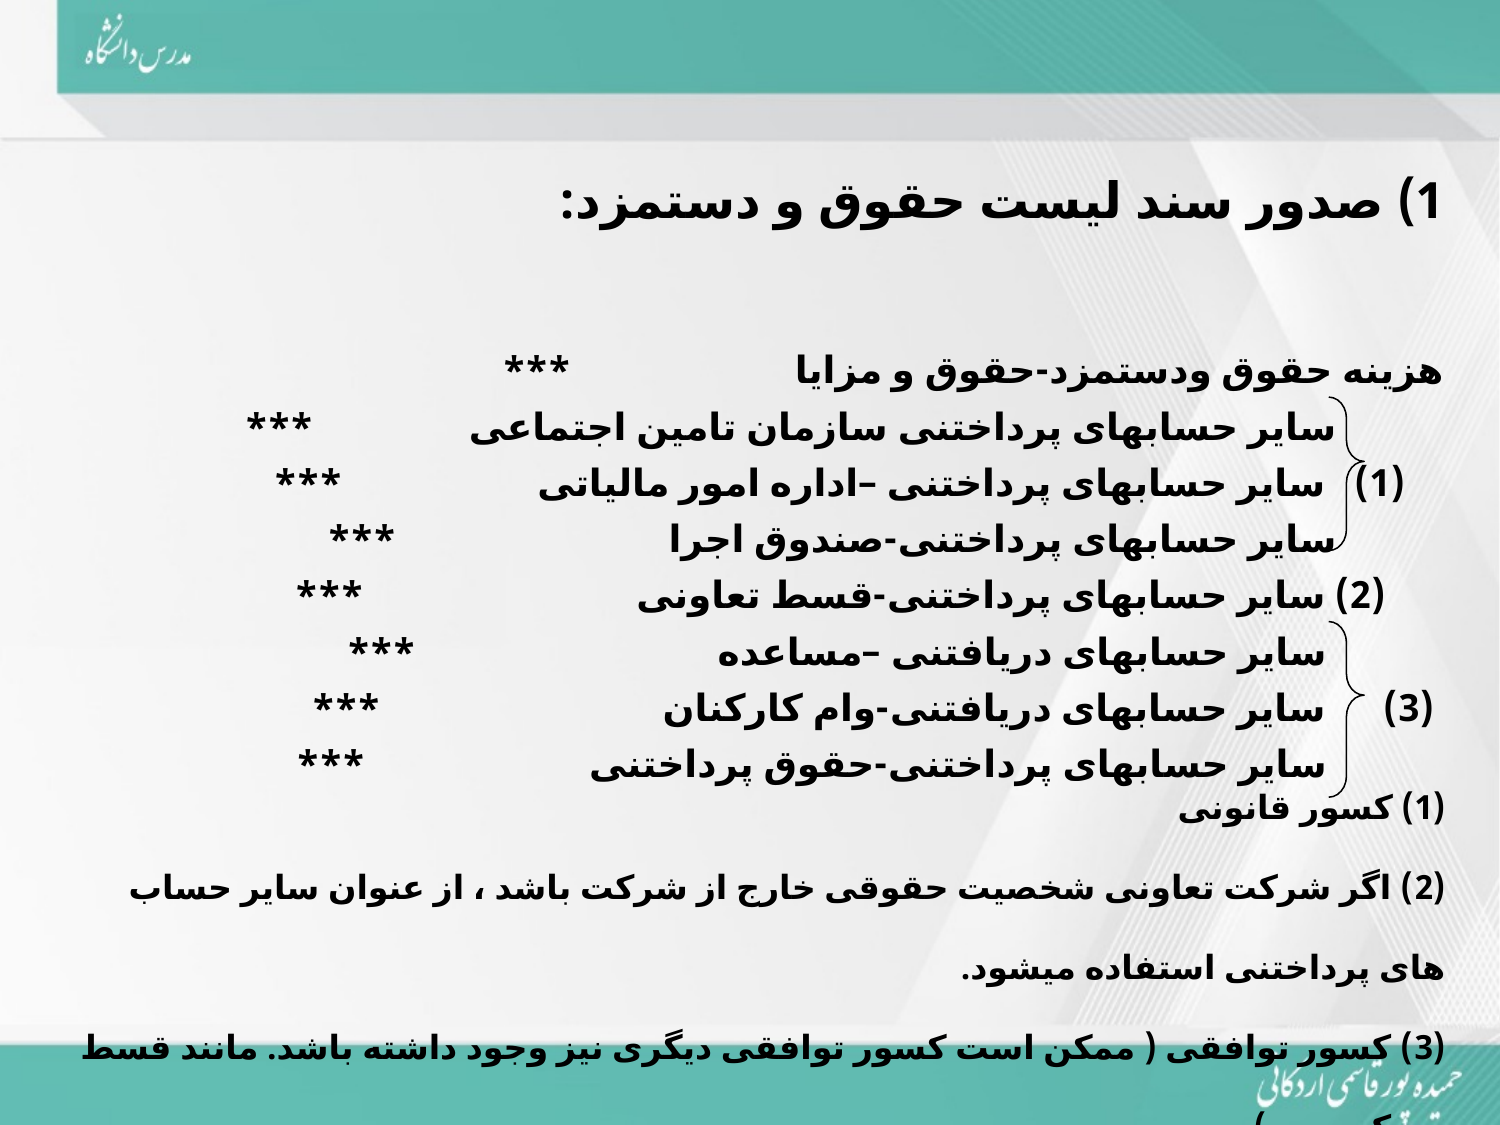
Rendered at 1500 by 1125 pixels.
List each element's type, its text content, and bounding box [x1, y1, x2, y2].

text_box 1) صدور سند لیست حقوق و دستمزد: [496, 160, 1459, 236]
text_box [1328, 621, 1365, 699]
text_box هزینه حقوق ودستمزد-حقوق و مزایا *** سایر حسابهای پرداختنی سازمان تامین اجتماعی *** (1) سایر حسابهای پرداختنی –اداره امور مالیاتی *** سایر حسابهای پرداختنی-صندوق اجرا *** (2) سایر حسابهای پرداختنی-قسط تعاونی *** سایر حسابهای دریافتنی –مساعده *** (3) سایر حسابهای دریافتنی-وام کارکنان *** سایر حسابهای پرداختنی-حقوق پرداختنی *** [135, 327, 1459, 699]
text_box [1328, 397, 1365, 551]
text_box (1) کسور قانونی (2) اگر شرکت تعاونی شخصیت حقوقی خارج از شرکت باشد ، از عنوان سایر حساب های پرداختنی استفاده میشود. (3) کسور توافقی ( ممکن است کسور توافقی دیگری نیز وجود داشته باشد. مانند قسط مسکن و ... ) [64, 699, 1500, 1125]
picture [0, 0, 1500, 1125]
